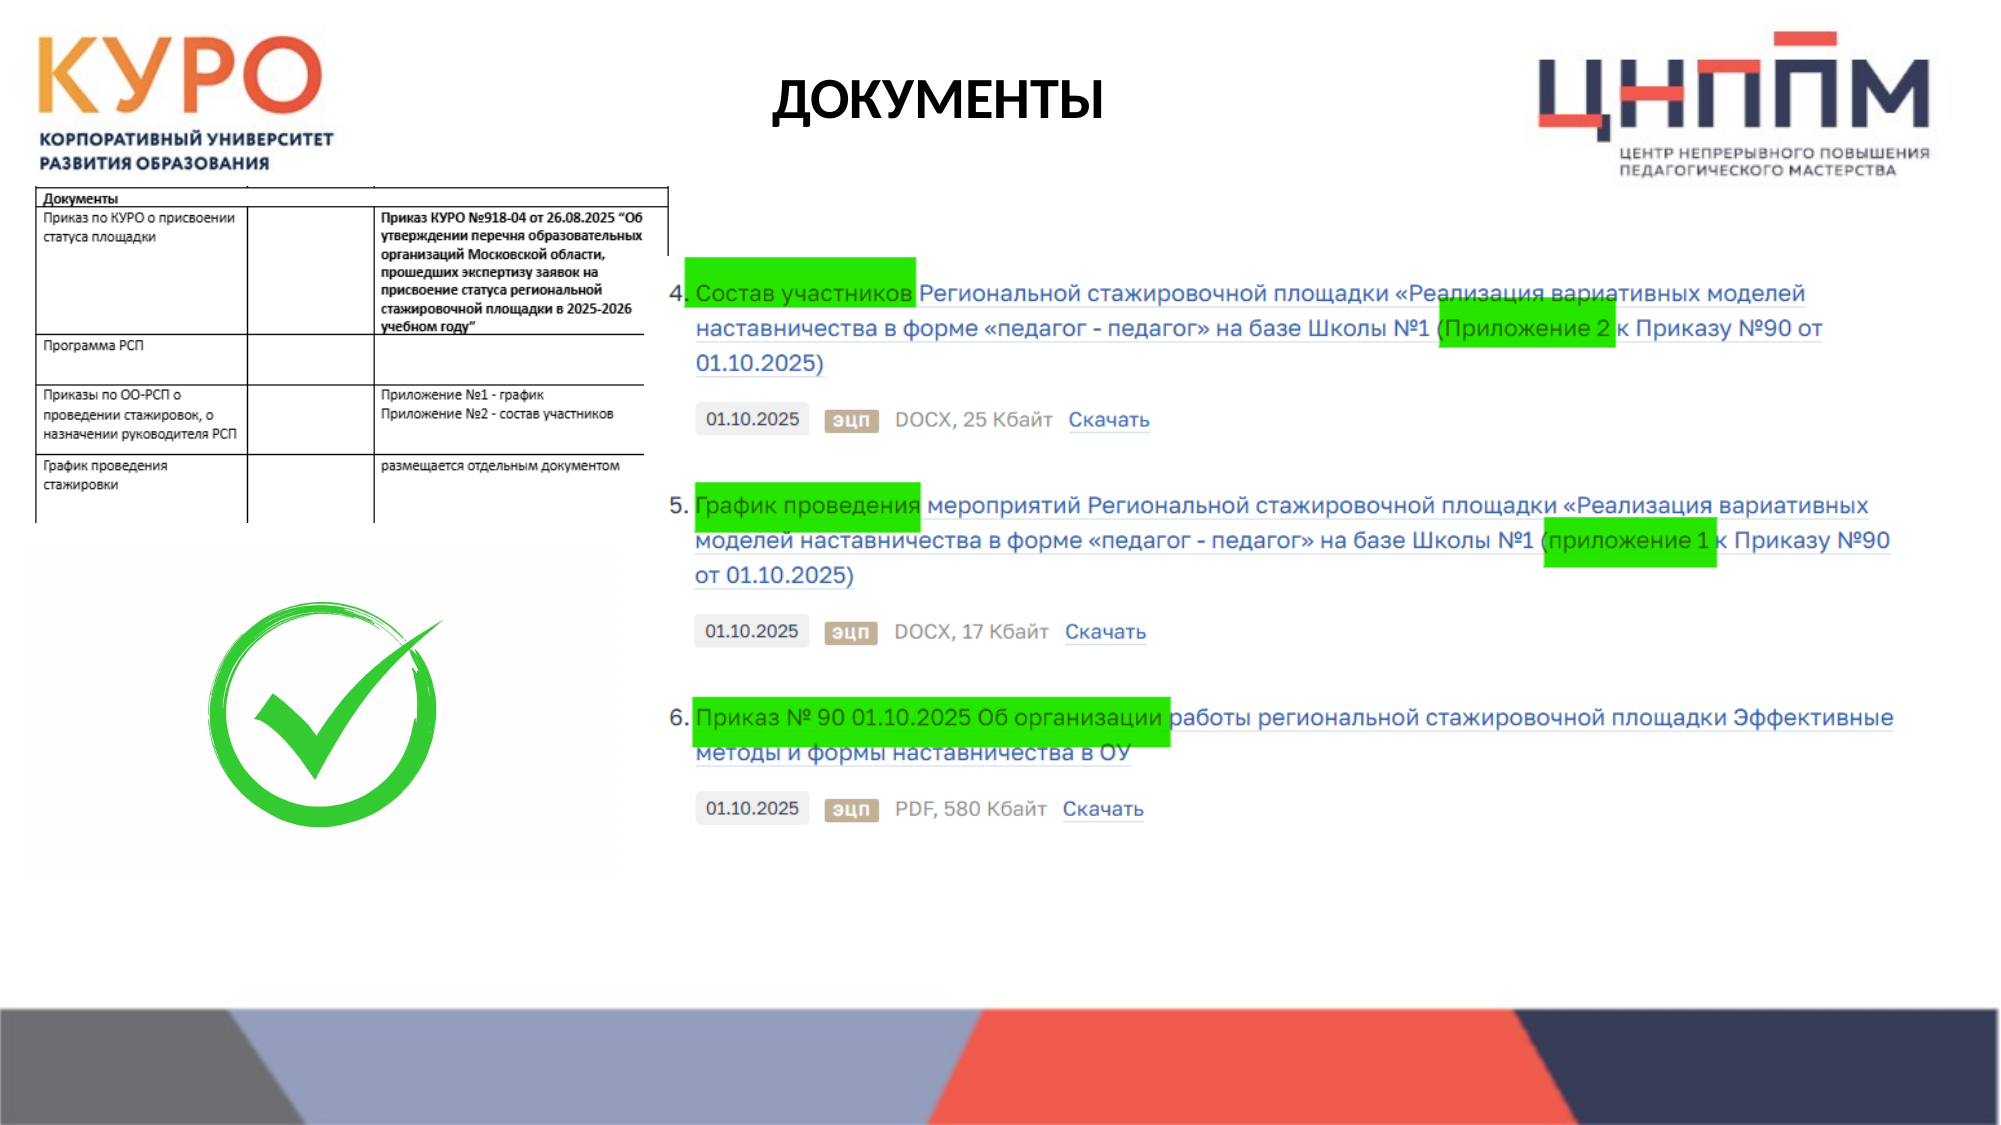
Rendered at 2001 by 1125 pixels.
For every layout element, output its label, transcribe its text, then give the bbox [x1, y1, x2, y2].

picture [0, 0, 2001, 1125]
text_box ДОКУМЕНТЫ [424, 45, 1454, 162]
